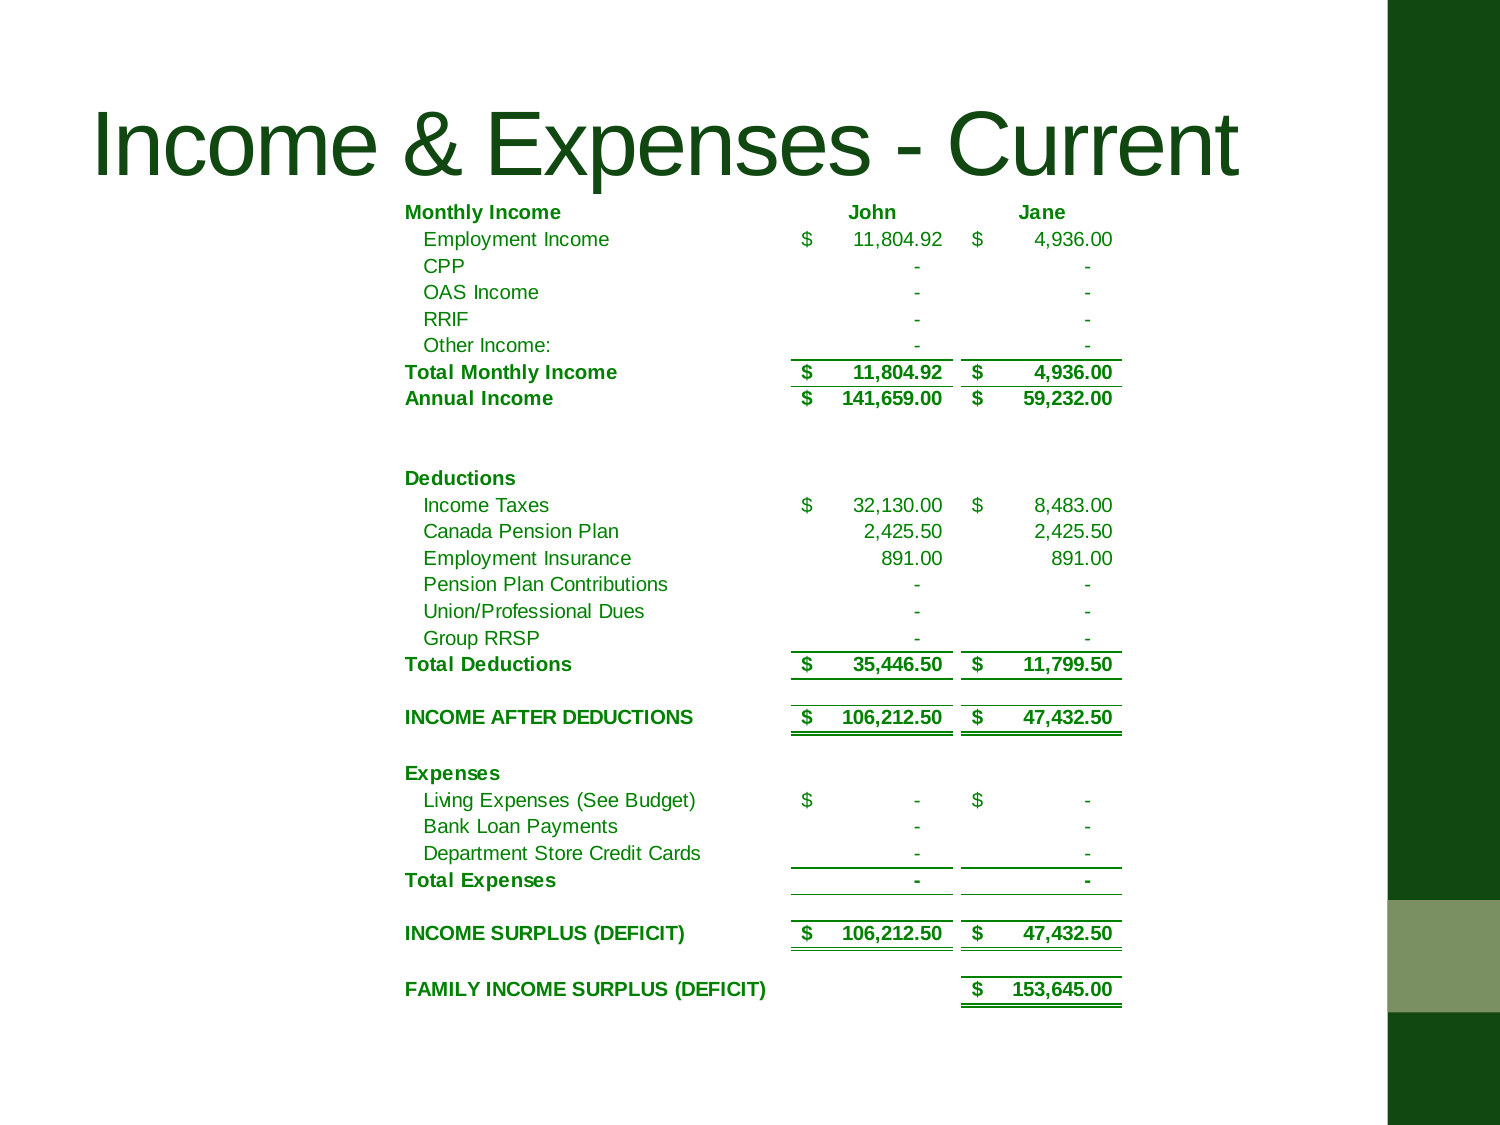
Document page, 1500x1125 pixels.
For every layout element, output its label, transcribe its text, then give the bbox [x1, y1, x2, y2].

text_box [399, 199, 1124, 1035]
title Income & Expenses - Current [75, 45, 1325, 233]
